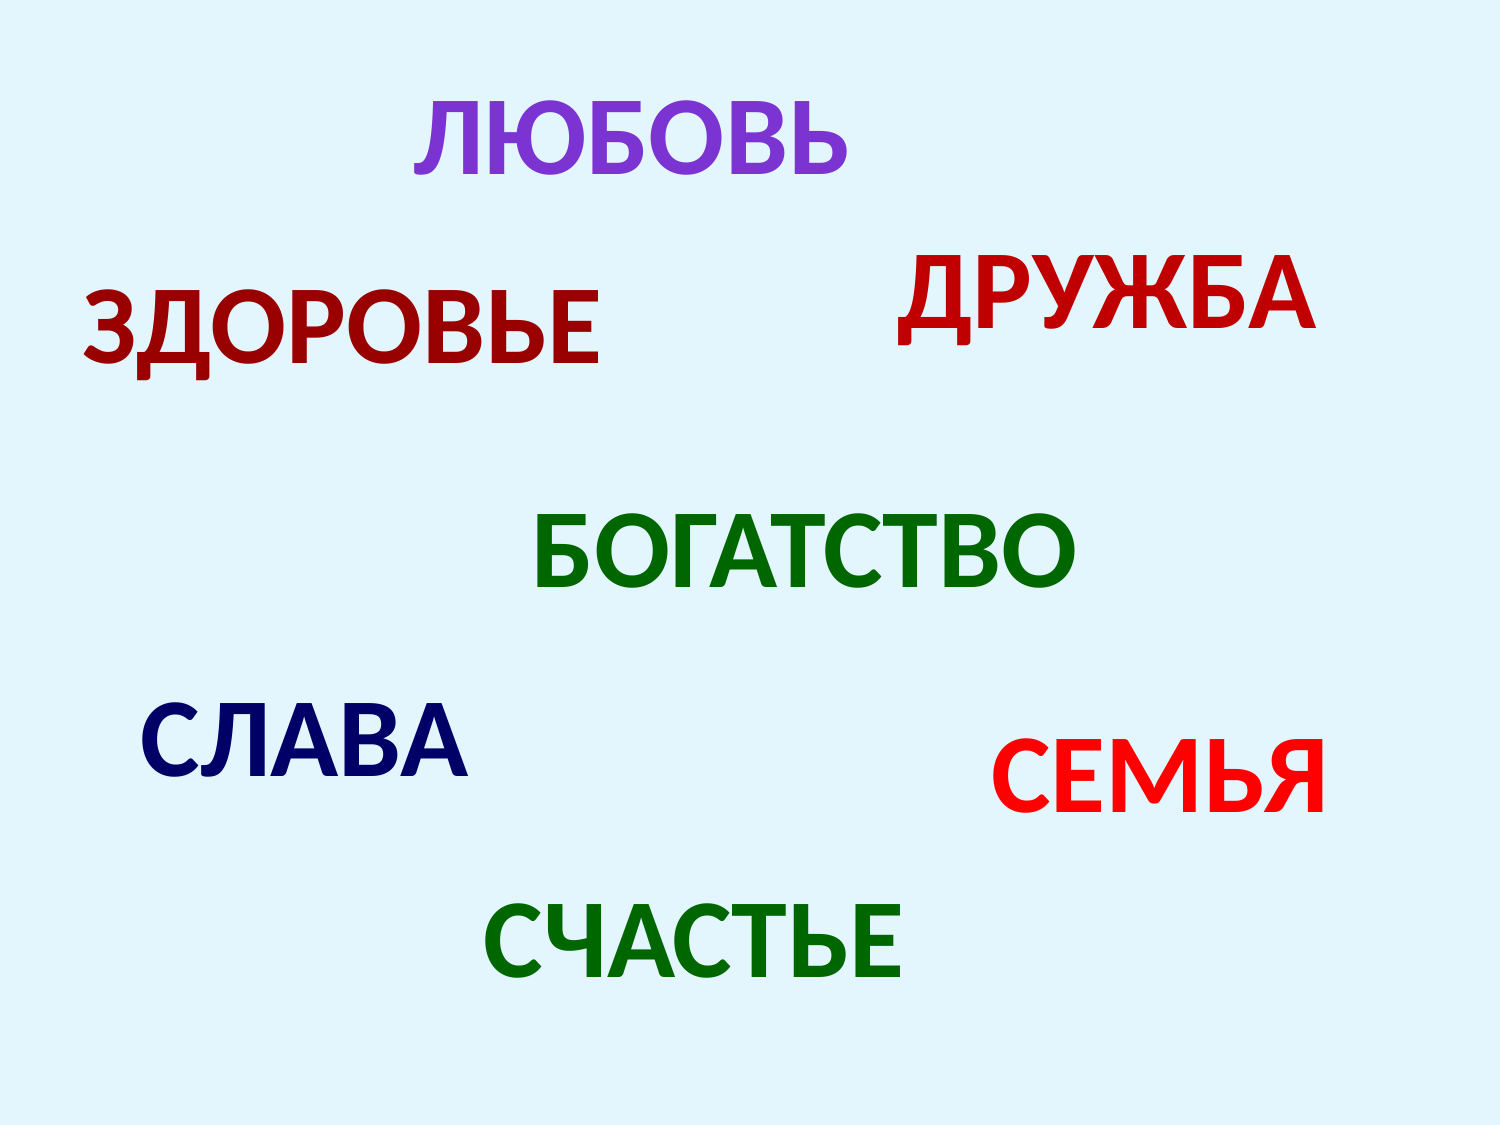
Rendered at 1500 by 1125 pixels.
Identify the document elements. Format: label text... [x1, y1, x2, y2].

subtitle ЛЮБОВЬ [383, 54, 880, 161]
text_box ЗДОРОВЬЕ [67, 243, 618, 394]
text_box ДРУЖБА [881, 208, 1332, 358]
text_box СЛАВА [125, 656, 485, 807]
text_box СЧАСТЬЕ [468, 857, 920, 1008]
text_box БОГАТСТВО [516, 467, 1093, 618]
text_box СЕМЬЯ [976, 692, 1345, 843]
